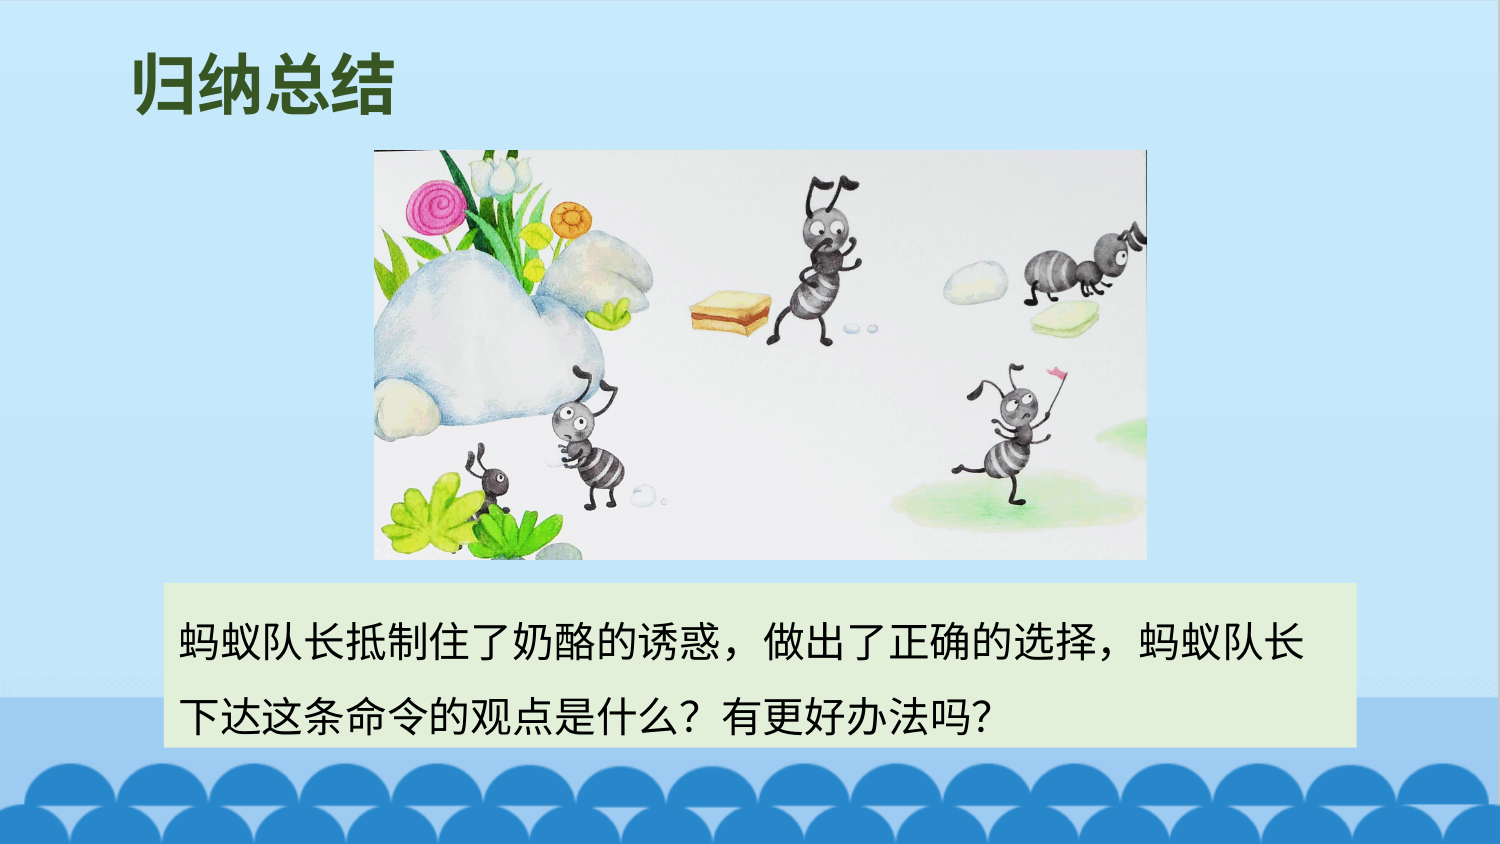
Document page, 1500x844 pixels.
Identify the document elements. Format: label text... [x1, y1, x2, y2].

text_box 归纳总结 [115, 35, 413, 131]
text_box 蚂蚁队长抵制住了奶酪的诱惑，做出了正确的选择，蚂蚁队长下达这条命令的观点是什么？有更好办法吗？ [163, 582, 1357, 748]
picture [0, 0, 1500, 844]
